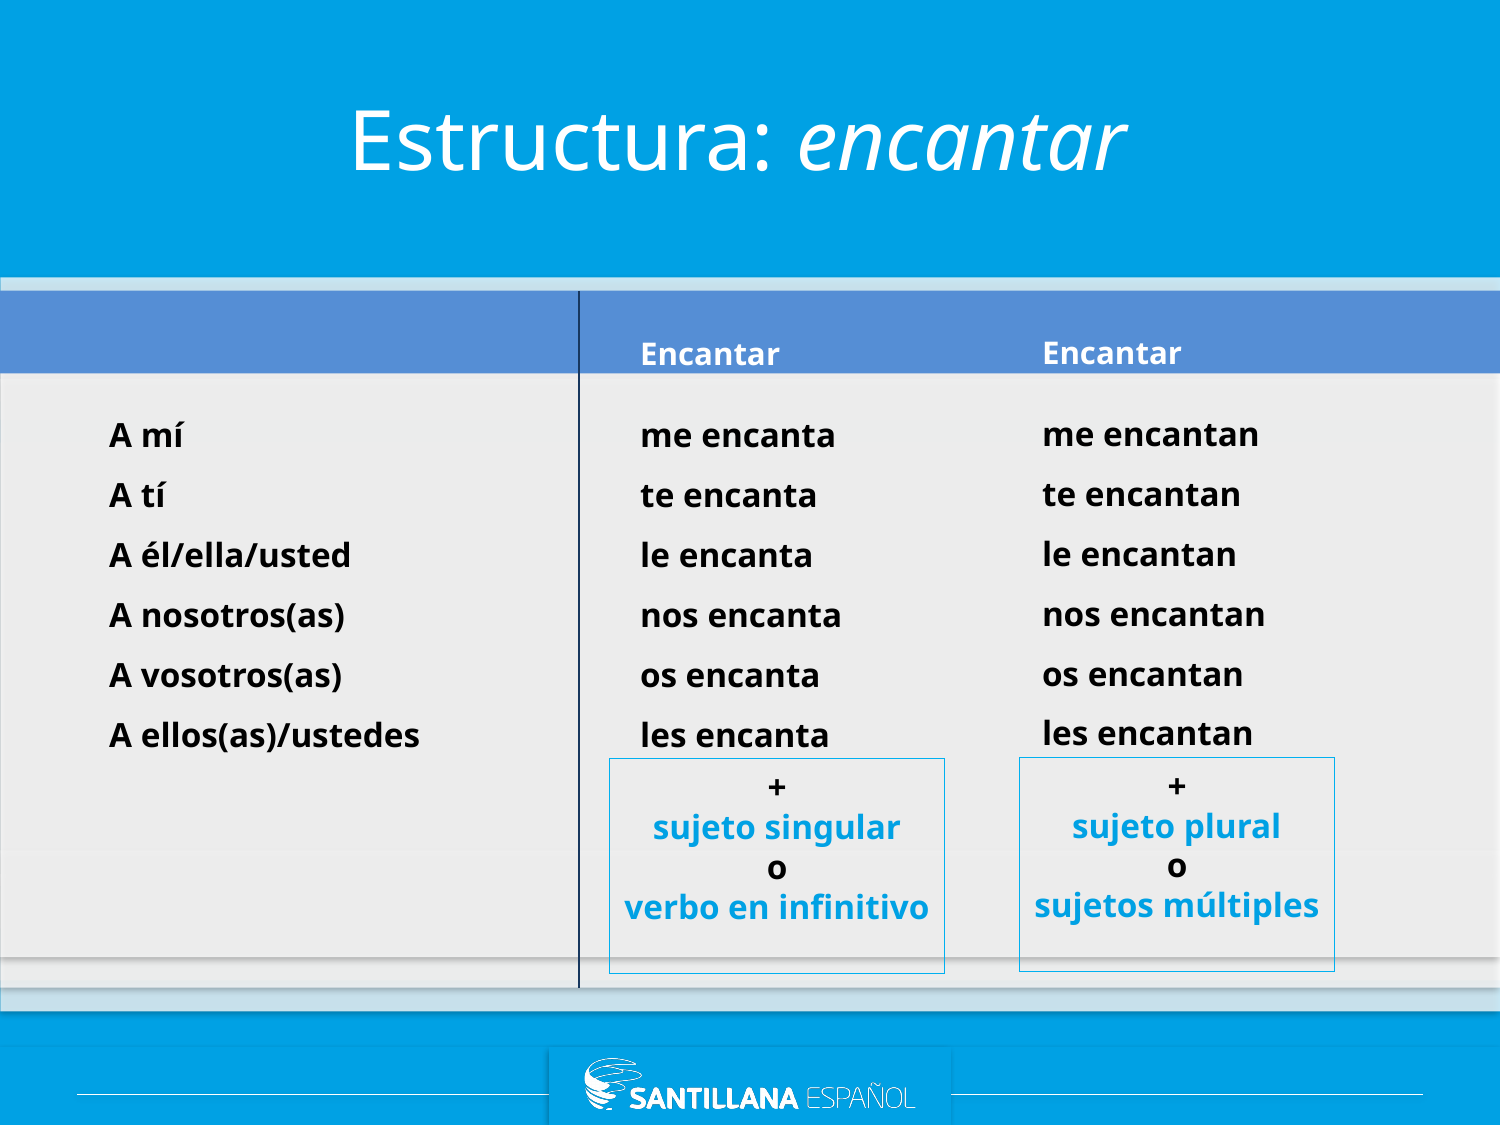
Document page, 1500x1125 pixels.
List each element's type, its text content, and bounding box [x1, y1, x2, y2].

text_box Encantar me encanta te encanta le encanta nos encanta os encanta les encanta [625, 308, 934, 758]
text_box Encantar me encantan te encantan le encantan nos encantan os encantan les encantan [1027, 307, 1335, 757]
text_box [0, 289, 1500, 375]
title Estructura: encantar [17, 78, 1459, 197]
text_box + sujeto singular o verbo en infinitivo [609, 758, 945, 974]
text_box + sujeto plural o sujetos múltiples [1019, 757, 1335, 972]
text_box A mí A tí A él/ella/usted A nosotros(as) A vosotros(as) A ellos(as)/ustedes [94, 312, 514, 762]
